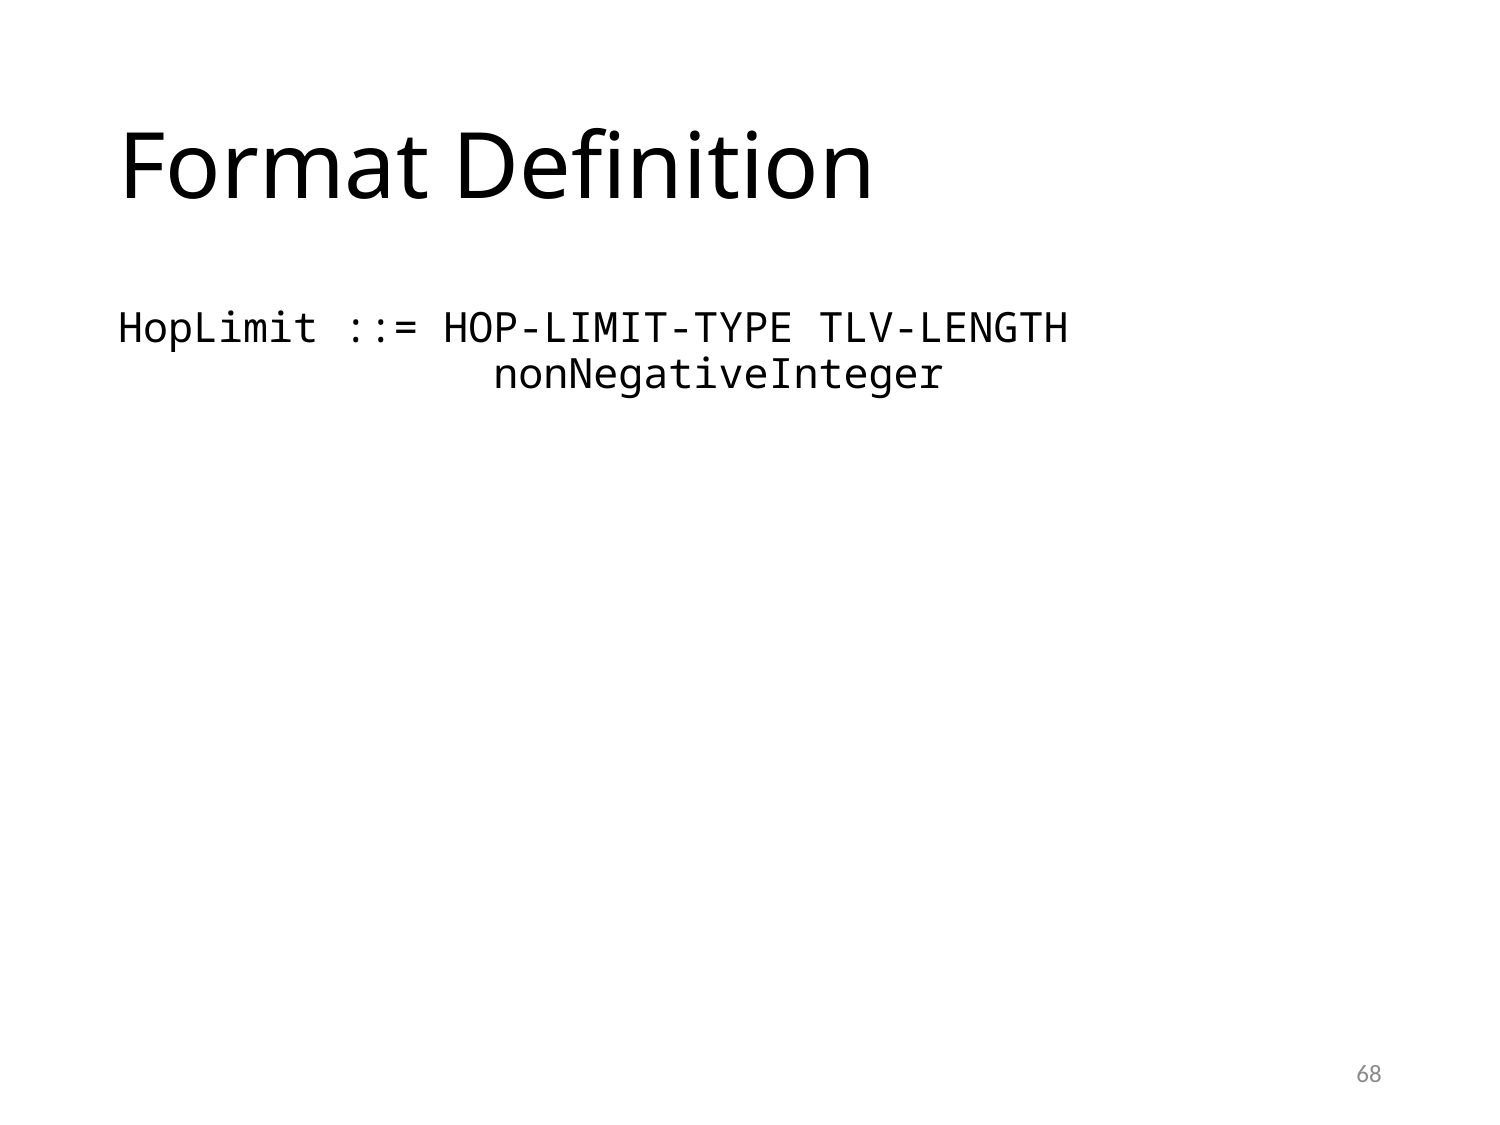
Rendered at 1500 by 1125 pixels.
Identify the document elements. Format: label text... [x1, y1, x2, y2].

list HopLimit ::= HOP-LIMIT-TYPE TLV-LENGTH nonNegativeInteger [103, 299, 1397, 1014]
title Format Definition [103, 59, 1397, 278]
slide_number 68 [1059, 1042, 1397, 1103]
